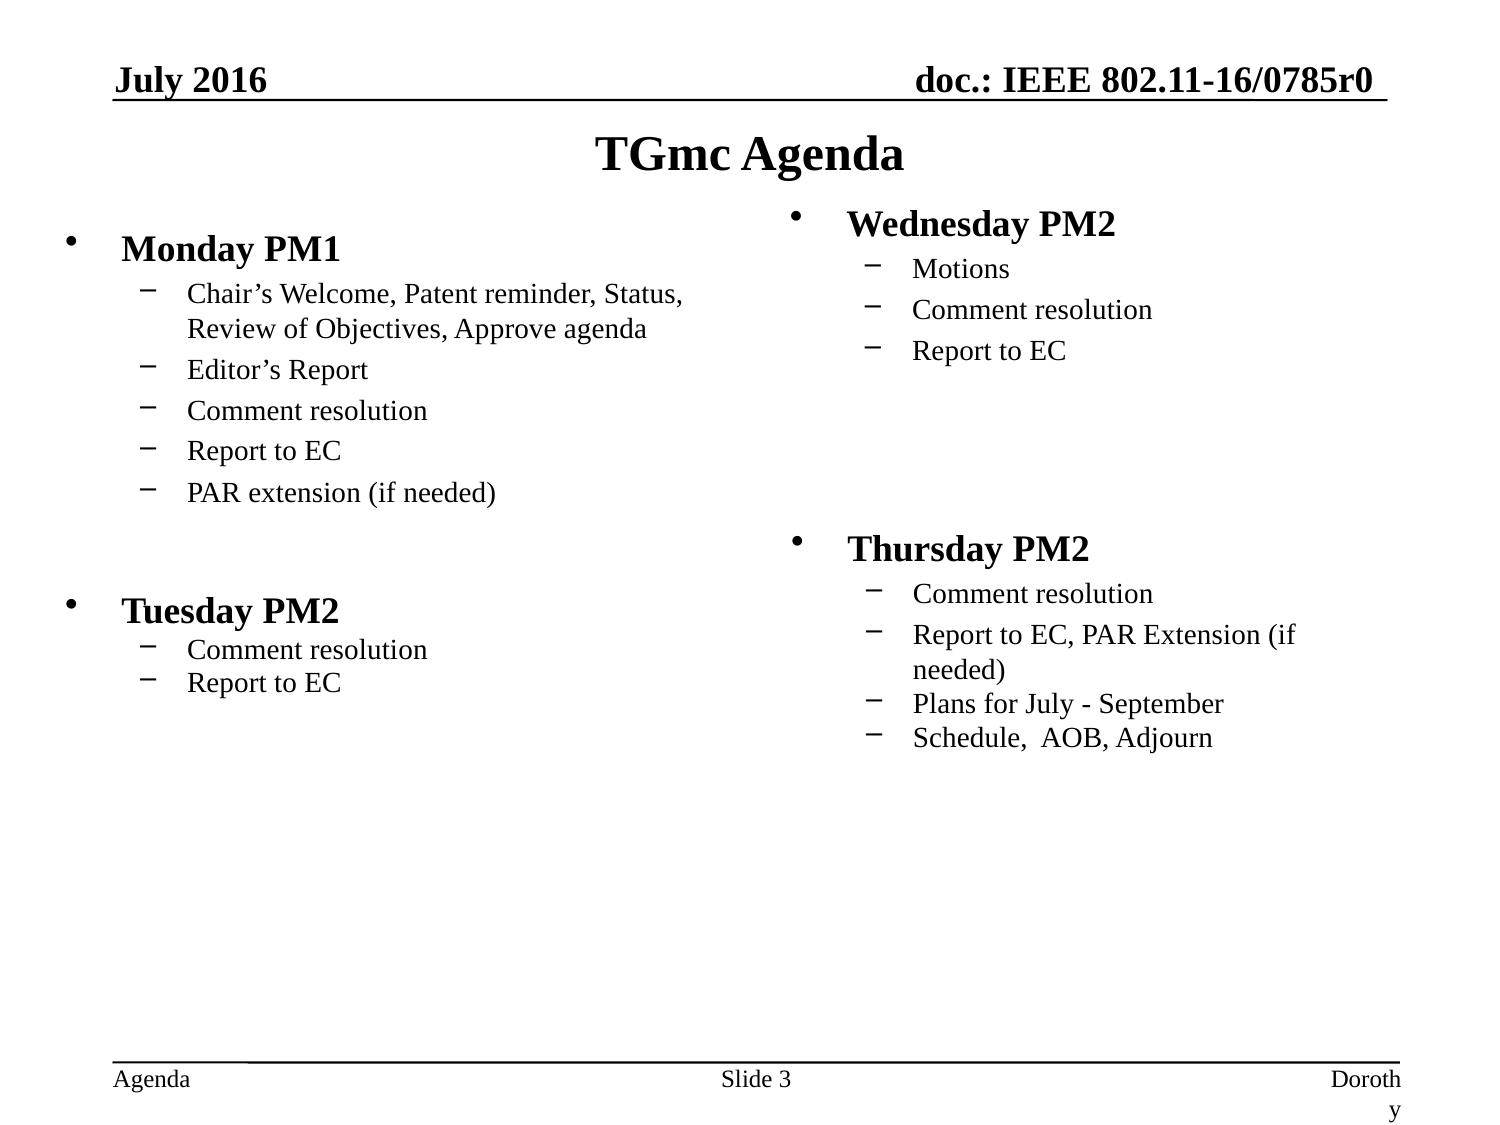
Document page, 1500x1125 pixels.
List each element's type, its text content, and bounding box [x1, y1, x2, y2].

text_box Tuesday PM2 Comment resolution Report to EC [50, 587, 775, 750]
text_box Wednesday PM2 Motions Comment resolution Report to EC [774, 199, 1488, 500]
title TGmc Agenda [112, 112, 1388, 188]
text_box Monday PM1 Chair’s Welcome, Patent reminder, Status, Review of Objectives, Approve agenda Editor’s Report Comment resolution Report to EC PAR extension (if needed) [50, 224, 708, 563]
slide_number Slide 3 [712, 1062, 800, 1093]
footer Dorothy Stanley, HP Enterprise [1325, 1062, 1402, 1093]
text_box Thursday PM2 Comment resolution Report to EC, PAR Extension (if needed) Plans for July - September Schedule, AOB, Adjourn [775, 525, 1388, 800]
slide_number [114, 54, 425, 100]
